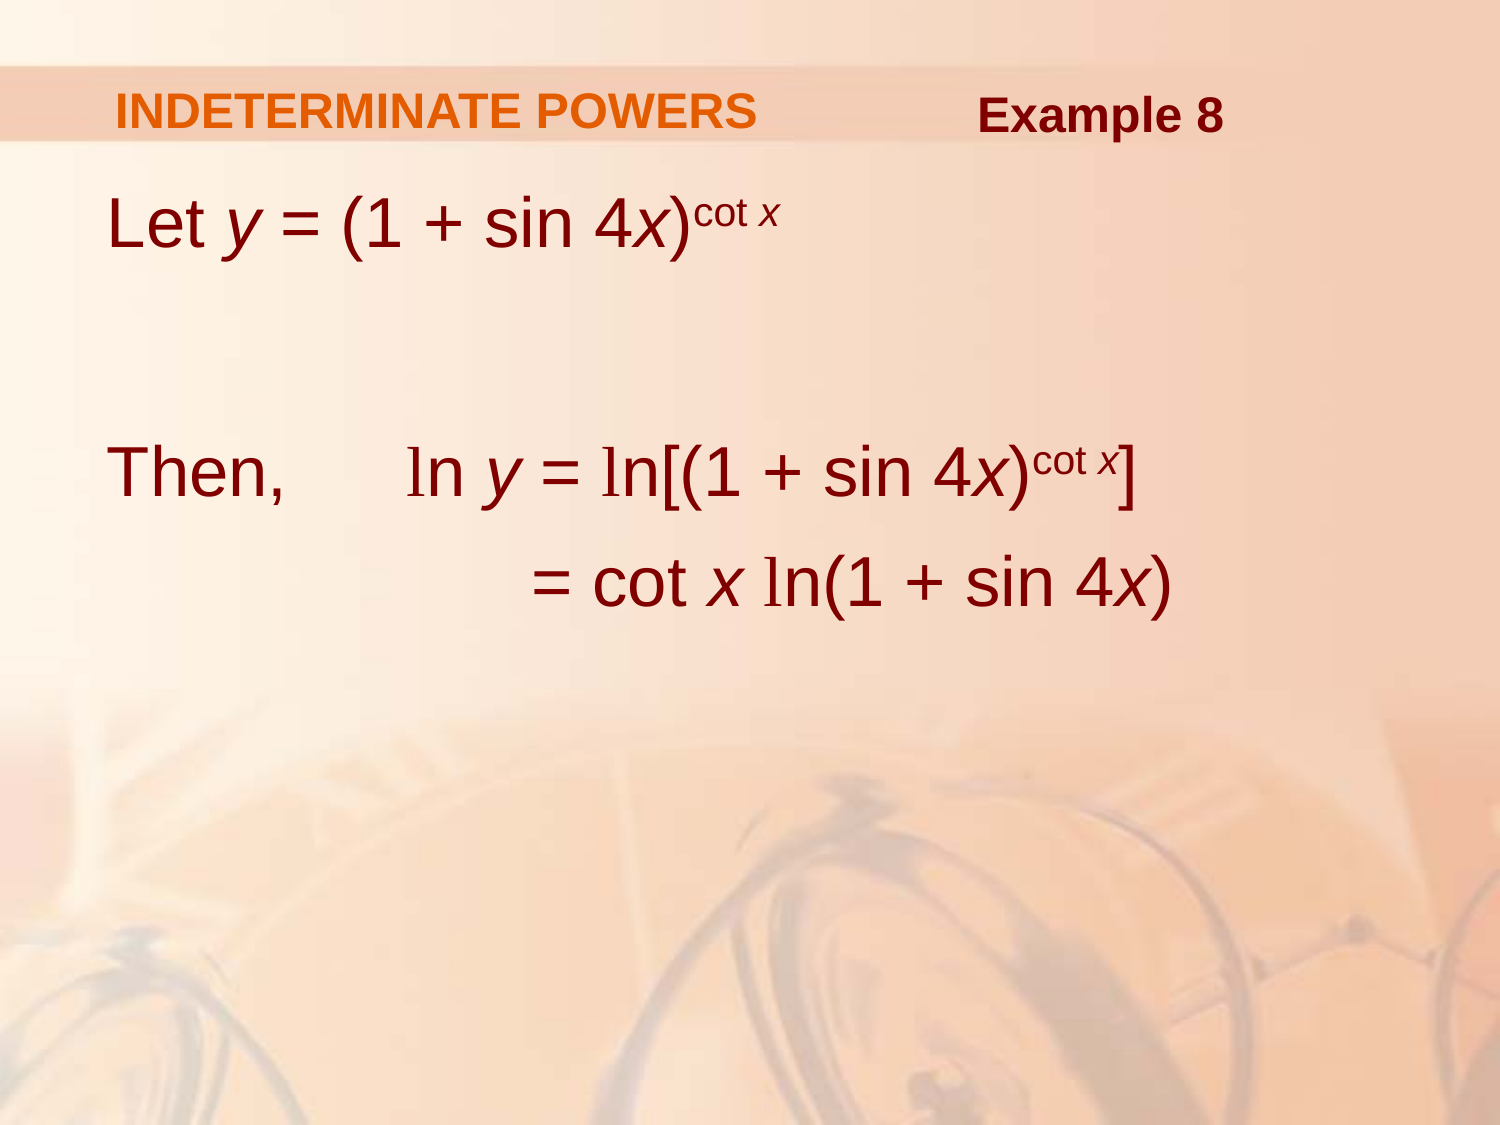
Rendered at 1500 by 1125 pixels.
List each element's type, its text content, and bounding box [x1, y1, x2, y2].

text_box Example 8 [962, 74, 1425, 150]
list Let y = (1 + sin 4x)cot x Then, ln y = ln[(1 + sin 4x)cot x] = cot x ln(1 + sin 4x) [90, 142, 1499, 1107]
title INDETERMINATE POWERS [99, 60, 976, 142]
picture [0, 0, 1500, 1125]
